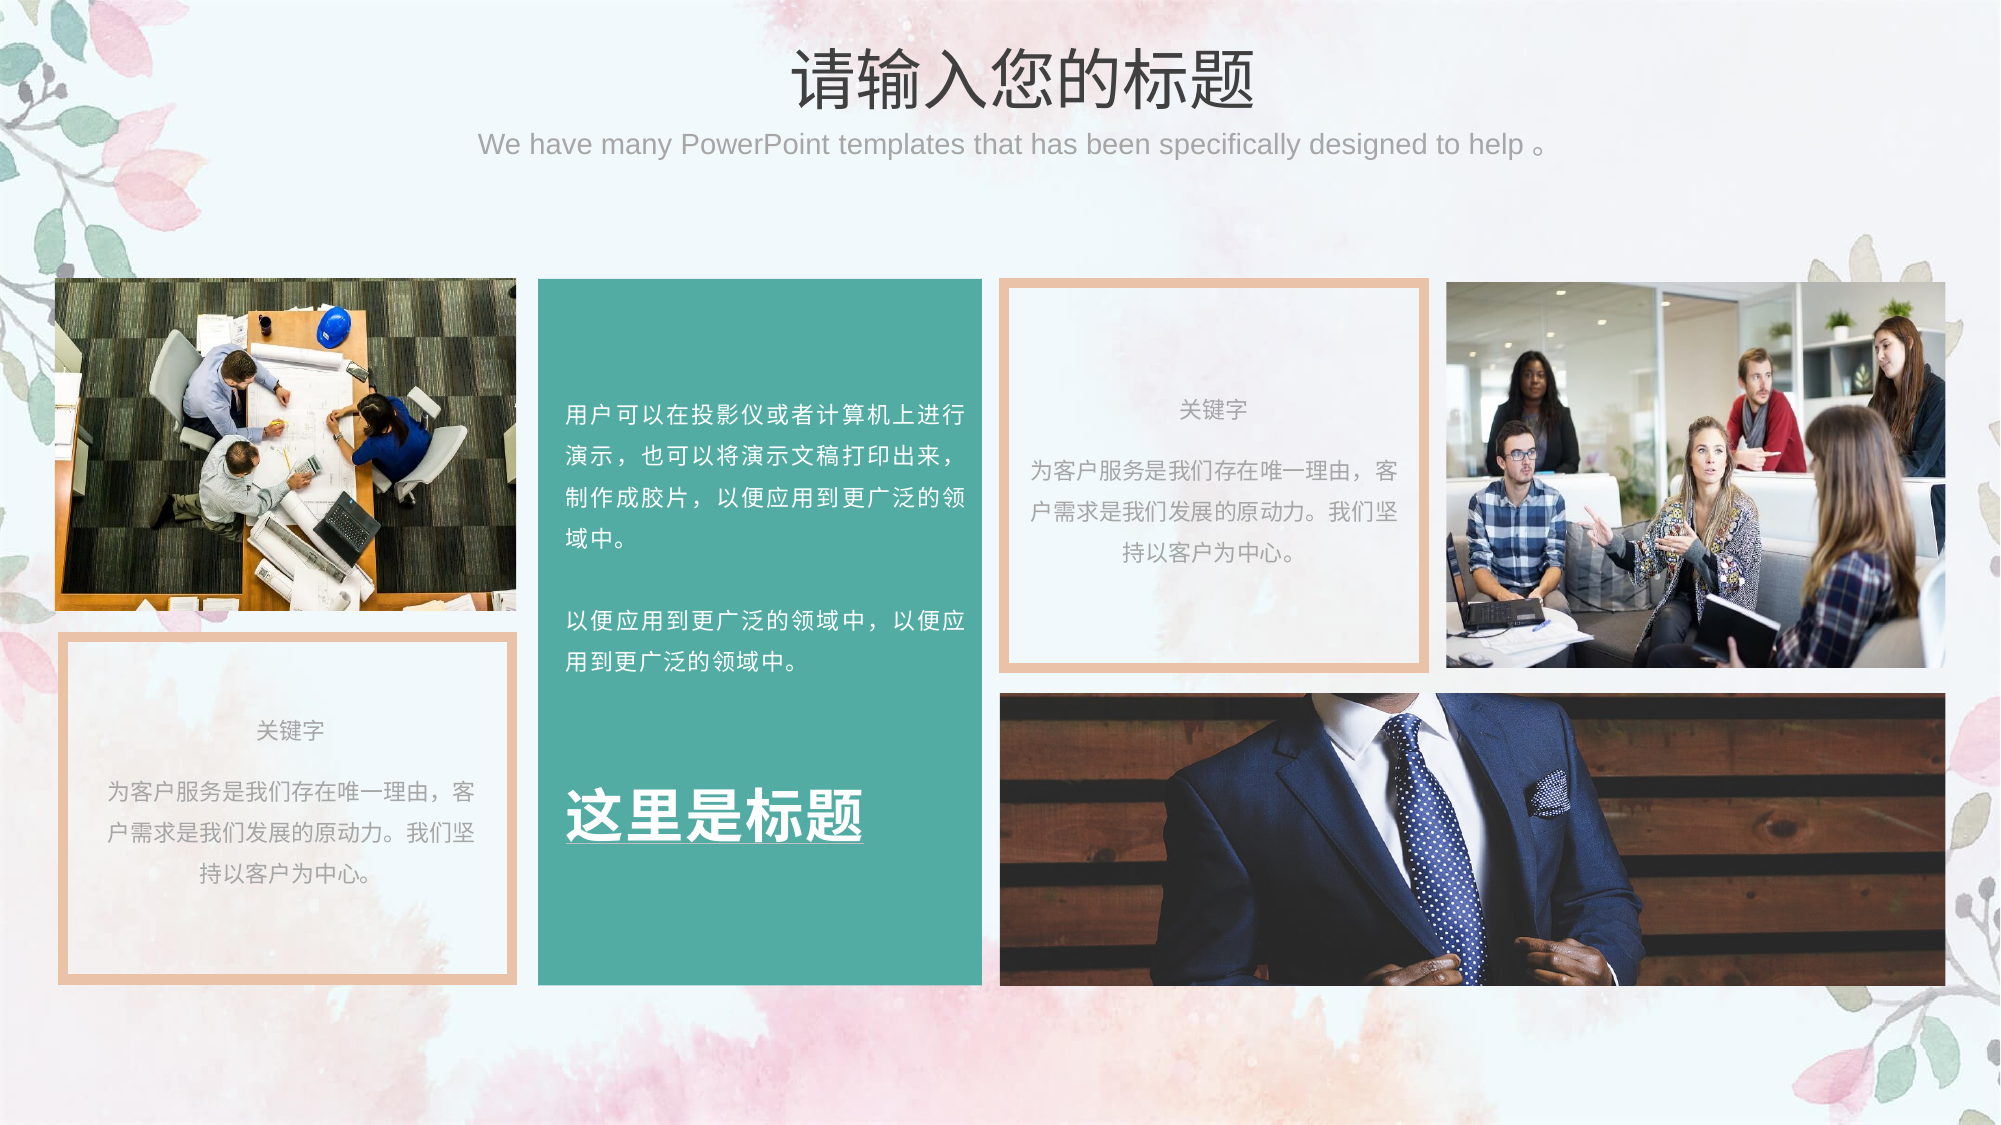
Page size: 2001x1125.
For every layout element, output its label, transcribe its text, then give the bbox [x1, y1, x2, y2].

text_box [54, 278, 517, 612]
text_box [62, 636, 513, 980]
text_box 用户可以在投影仪或者计算机上进行演示，也可以将演示文稿打印出来，制作成胶片，以便应用到更广泛的领域中。 以便应用到更广泛的领域中，以便应用到更广泛的领域中。 [550, 379, 982, 724]
text_box [537, 278, 983, 986]
text_box [1445, 281, 1946, 669]
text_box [550, 757, 924, 851]
text_box 请输入您的标题 [774, 30, 1272, 118]
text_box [1013, 375, 1415, 576]
text_box We have many PowerPoint templates that has been specifically designed to help。 [463, 118, 1583, 168]
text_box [90, 697, 492, 897]
text_box [1003, 282, 1425, 669]
picture [0, 0, 2001, 1125]
text_box [999, 692, 1946, 986]
